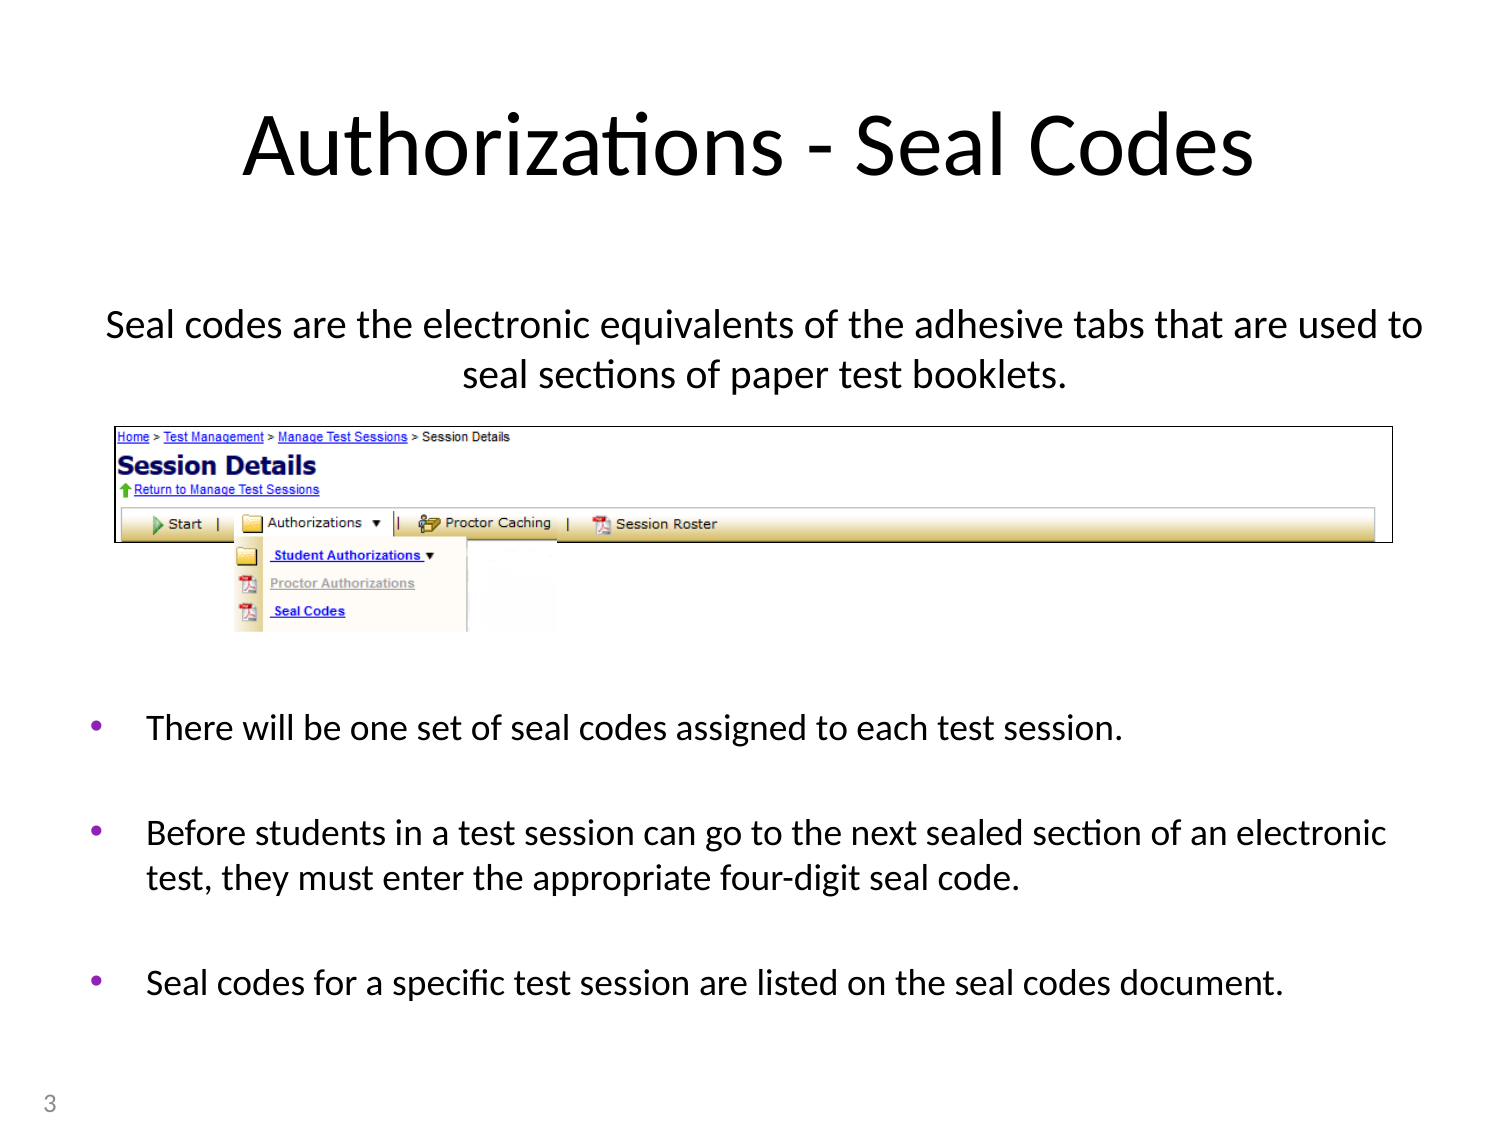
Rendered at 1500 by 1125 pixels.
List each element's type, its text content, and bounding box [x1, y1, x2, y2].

picture [115, 427, 1393, 634]
text_box There will be one set of seal codes assigned to each test session. Before students in a test session can go to the next sealed section of an electronic test, they must enter the appropriate four-digit seal code. Seal codes for a specific test session are listed on the seal codes document. [74, 695, 1425, 1092]
text_box Seal codes are the electronic equivalents of the adhesive tabs that are used to seal sections of paper test booklets. [53, 289, 1476, 405]
slide_number 3 [0, 1077, 100, 1125]
title Authorizations - Seal Codes [75, 45, 1425, 233]
